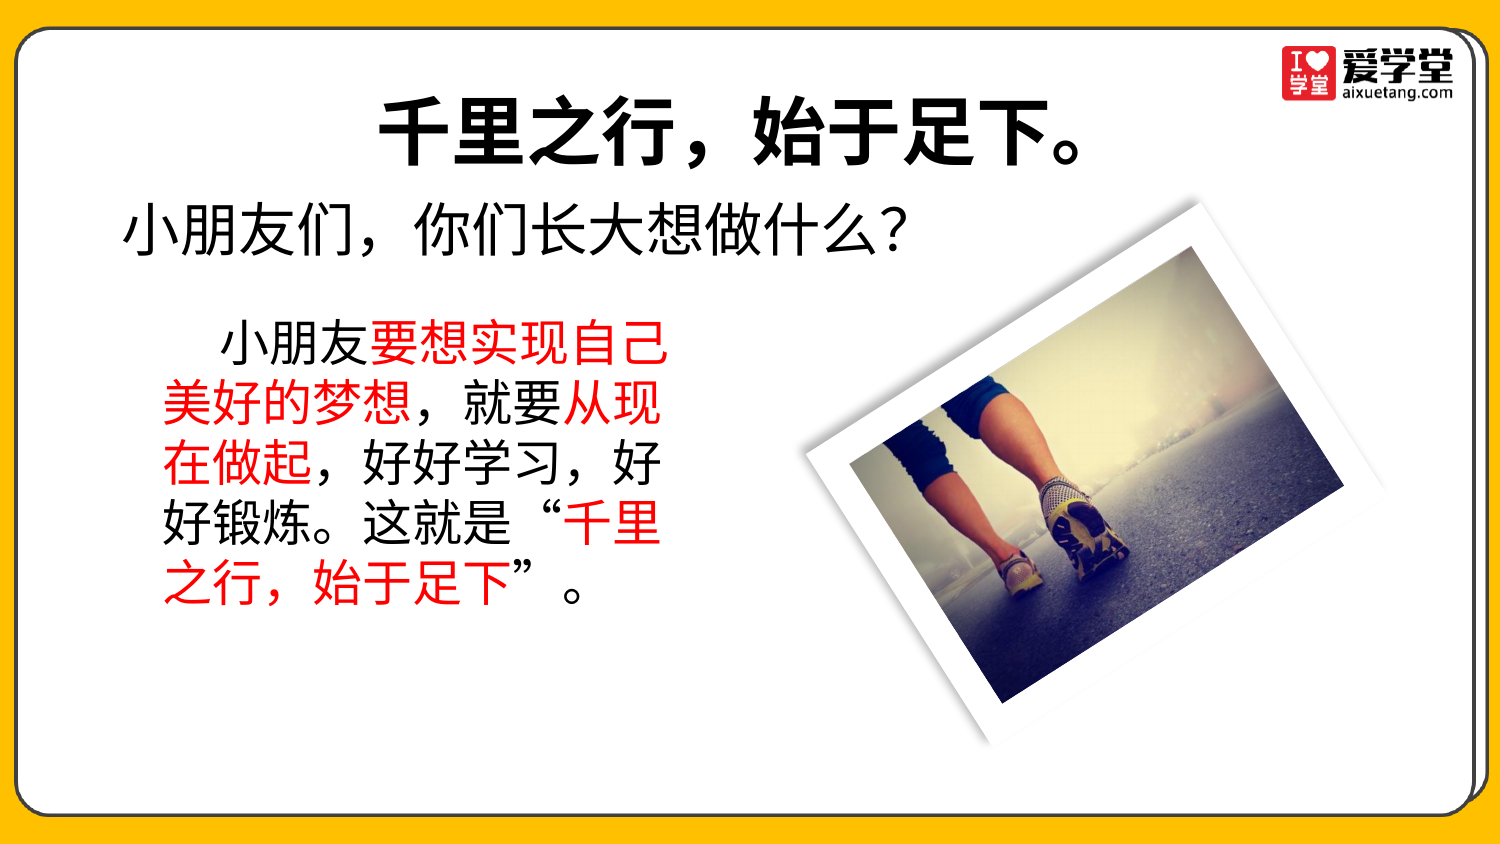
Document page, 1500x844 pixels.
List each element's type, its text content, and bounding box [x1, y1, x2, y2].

text_box 小朋友们，你们长大想做什么？ [107, 185, 953, 271]
text_box 千里之行，始于足下。 [361, 77, 1142, 182]
picture [0, 0, 1500, 844]
text_box 小朋友要想实现自己美好的梦想，就要从现在做起，好好学习，好好锻炼。这就是“千里之行，始于足下”。 [147, 303, 687, 619]
